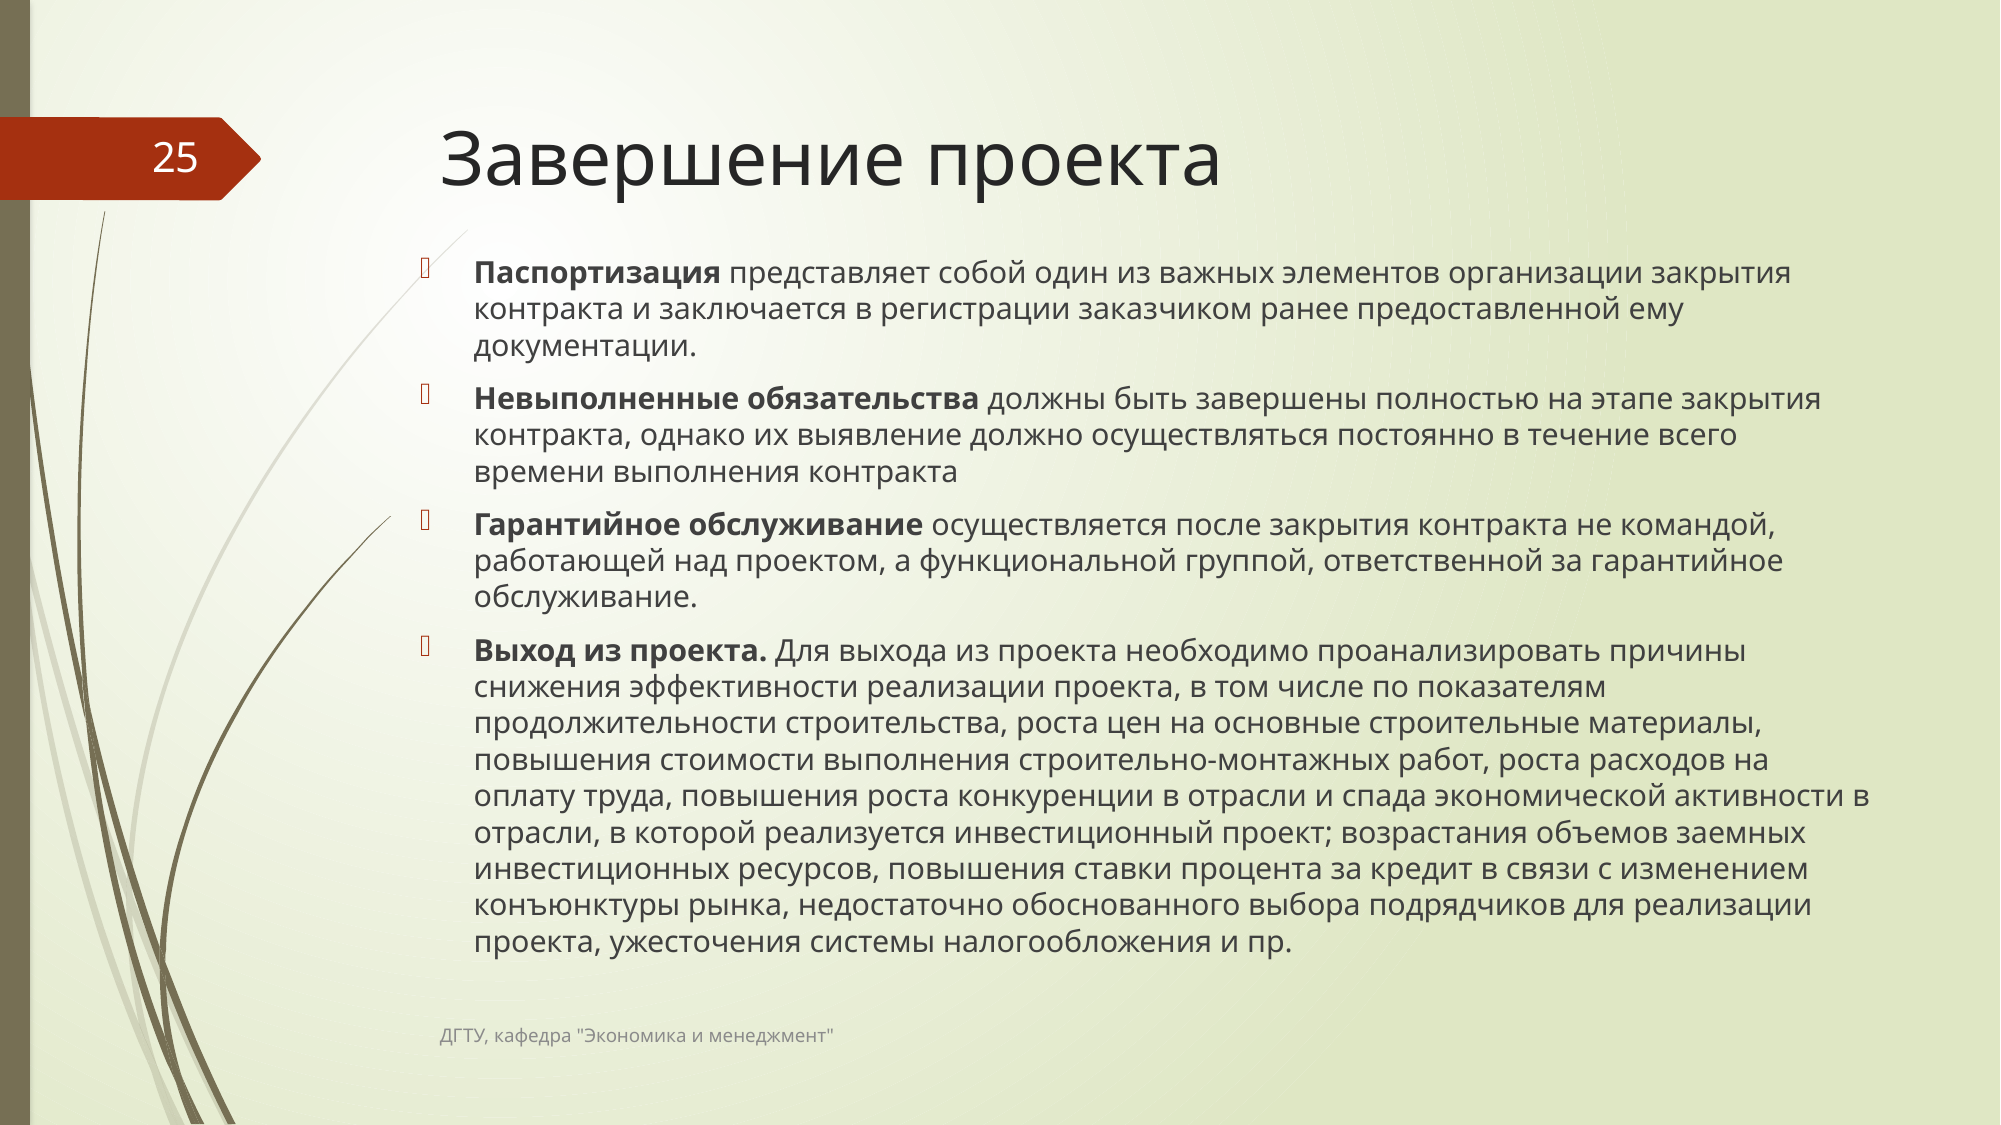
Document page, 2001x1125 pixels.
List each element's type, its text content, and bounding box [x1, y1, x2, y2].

slide_number 25 [87, 129, 216, 190]
list Паспортизация представляет собой один из важных элементов ор­ганизации закрытия контракта и заключается в регистрации заказ­чиком ранее предоставленной ему документации. Невыполненные обязательства должны быть завершены полностью на этапе закрытия контракта, однако их выявление должно осуществ­ляться постоянно в течение всего времени выполнения контракта Гарантийное обслуживание осуществляется после закрытия конт­ракта не командой, работающей над проектом, а функциональной группой, ответственной за гарантийное обслуживание. Выход из проекта. Для выхода из проекта необходимо проанали­зировать причины снижения эффективности реализации проекта, в том числе по показателям продолжительности строительства, роста цен на основные строительные материалы, повышения стоимости выполнения строительно-монтажных работ, роста расходов на оплату труда, повышения роста конкуренции в отрасли и спада эко­номической активности в отрасли, в которой реализуется инвести­ционный проект; возрастания объемов заемных инвестиционных ресурсов, повышения ставки процента за кредит в связи с измене­нием конъюнктуры рынка, недостаточно обоснованного выбора под­рядчиков для реализации проекта, ужесточения системы налогооб­ложения и пр. [405, 245, 1888, 970]
title Завершение проекта [425, 102, 1888, 245]
footer ДГТУ, кафедра "Экономика и менеджмент" [424, 1006, 1675, 1067]
